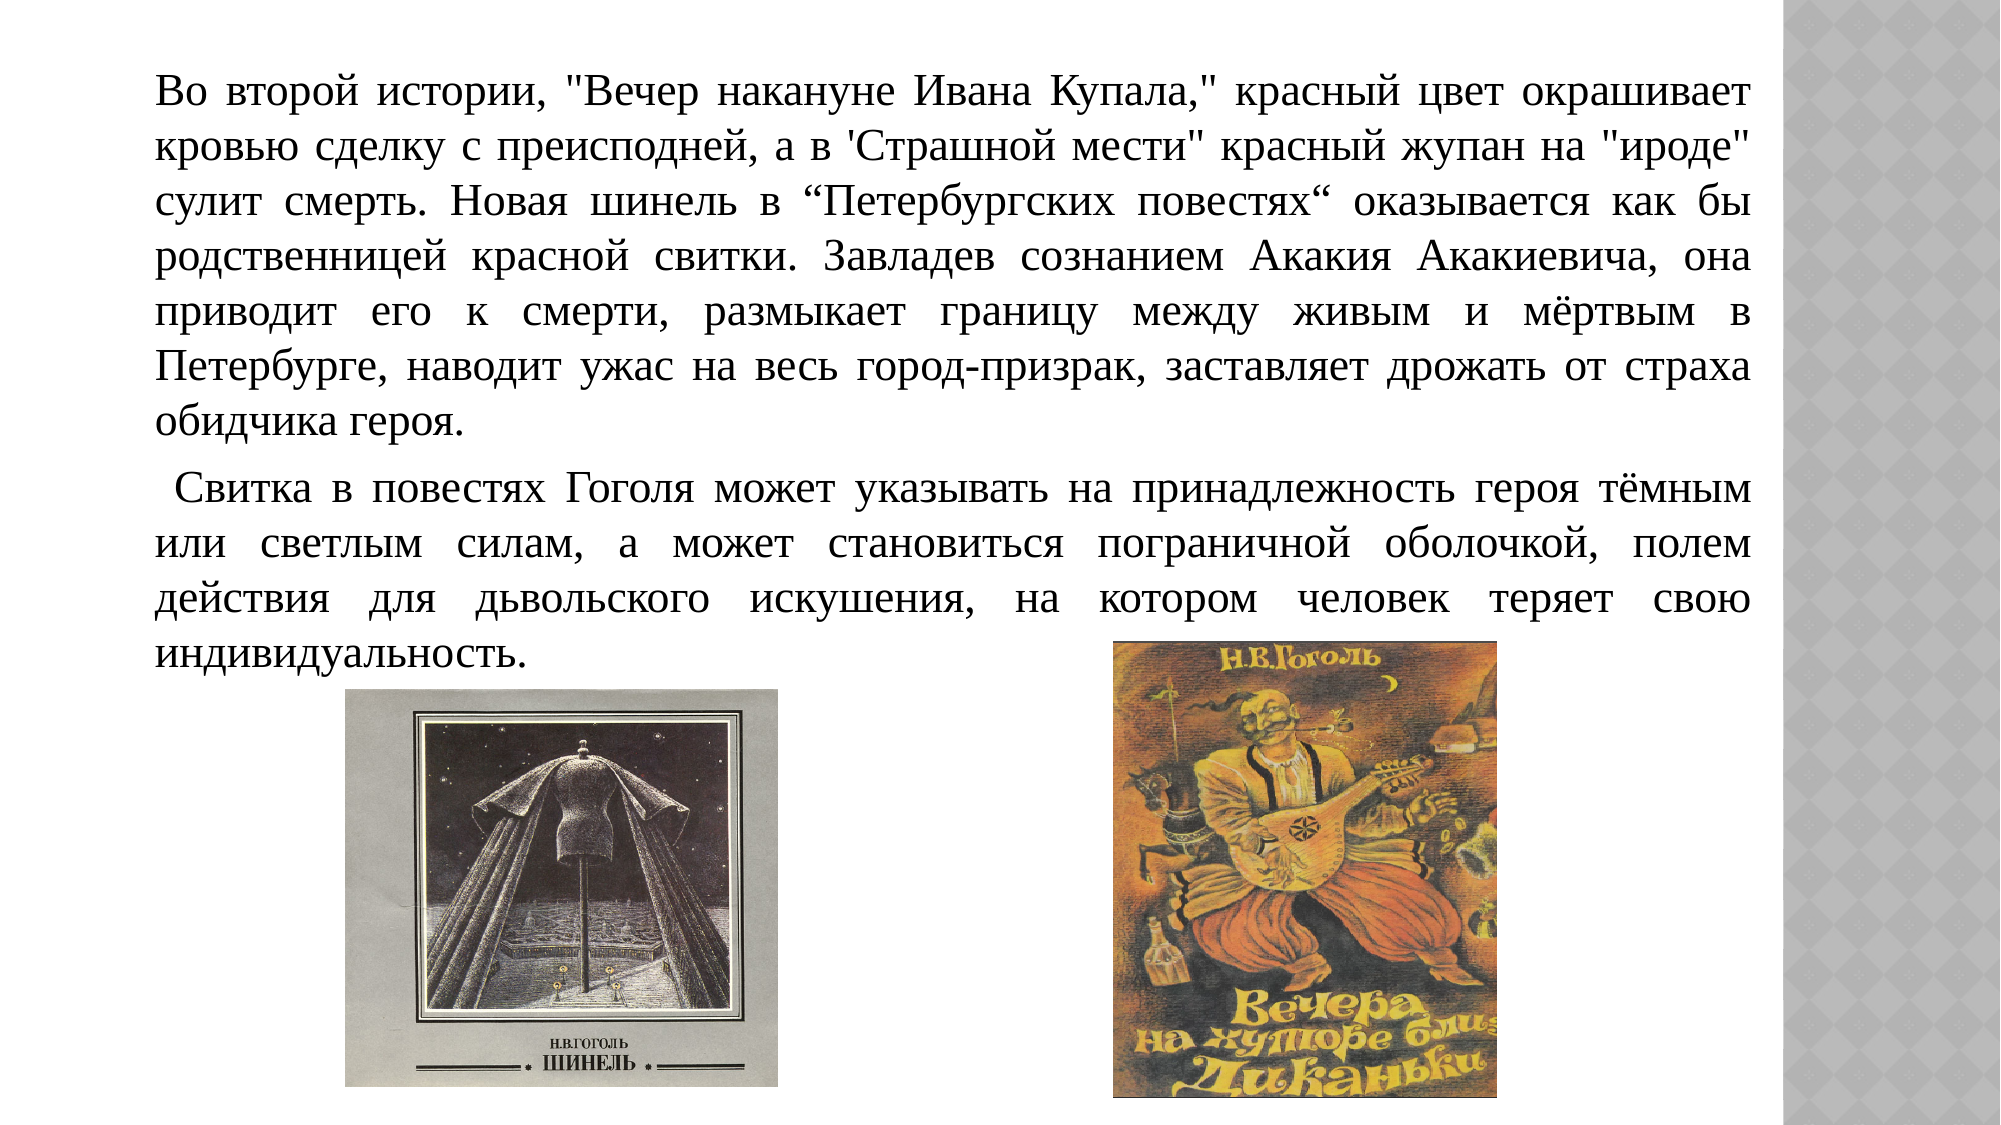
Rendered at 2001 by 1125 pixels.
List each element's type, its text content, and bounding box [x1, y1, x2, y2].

list Во второй истории, "Вечер накануне Ивана Купала," красный цвет окрашивает кровью сделку с преисподней, а в 'Страшной мести" красный жупан на "ироде" сулит смерть. Новая шинель в “Петербургских повестях“ оказывается как бы родственницей красной свитки. Завладев сознанием Акакия Акакиевича, она приводит его к смерти, размыкает границу между живым и мёртвым в Петербурге, наводит ужас на весь город-призрак, заставляет дрожать от страха обидчика героя. Свитка в повестях Гоголя может указывать на принадлежность героя тёмным или светлым силам, а может становиться пограничной оболочкой, полем действия для дьвольского искушения, на котором человек теряет свою индивидуальность. [133, 52, 1768, 719]
picture [1112, 641, 1498, 1099]
picture [345, 689, 779, 1087]
